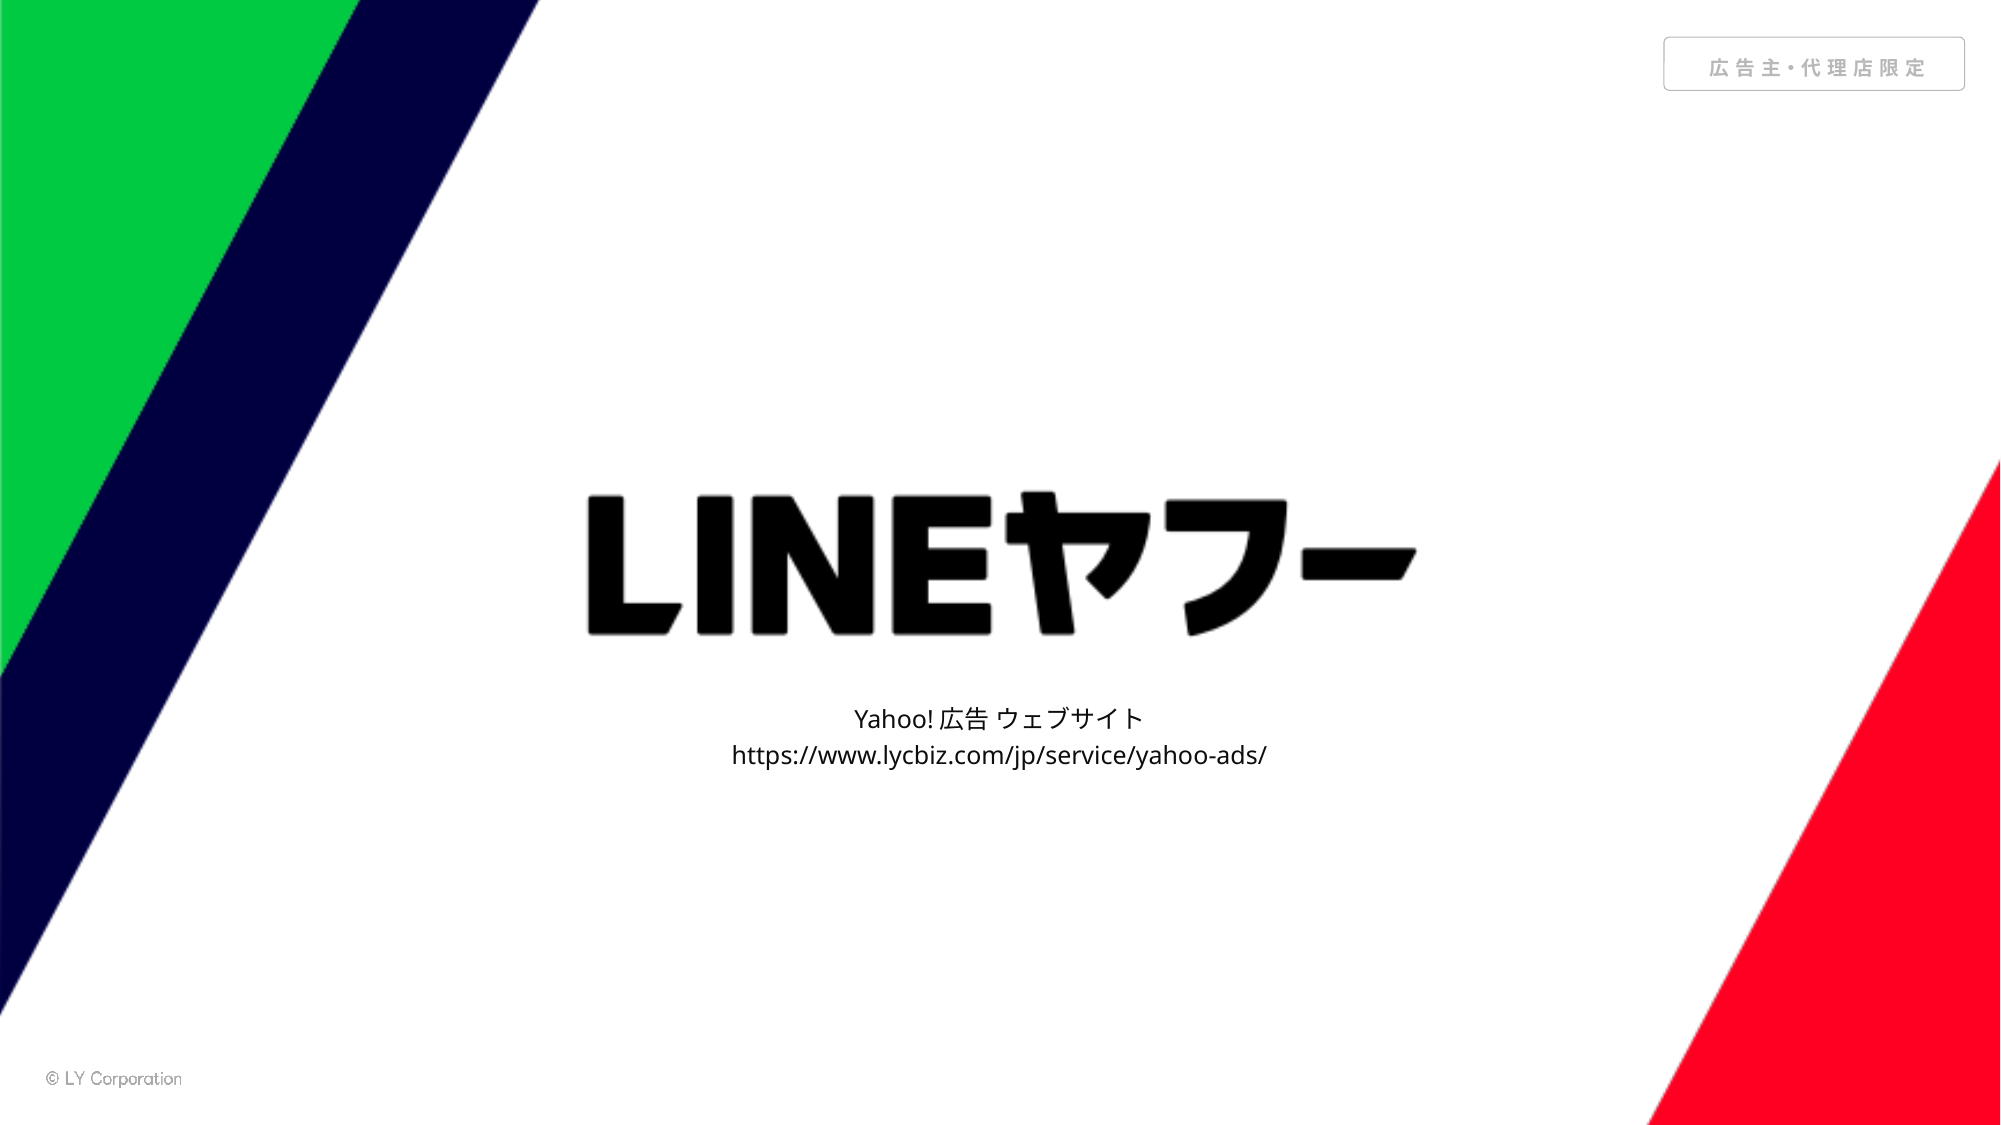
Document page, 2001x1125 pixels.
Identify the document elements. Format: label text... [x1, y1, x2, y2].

picture [46, 1071, 181, 1088]
text_box Yahoo!広告 ウェブサイト https://www.lycbiz.com/jp/service/yahoo-ads/ [731, 698, 1269, 770]
